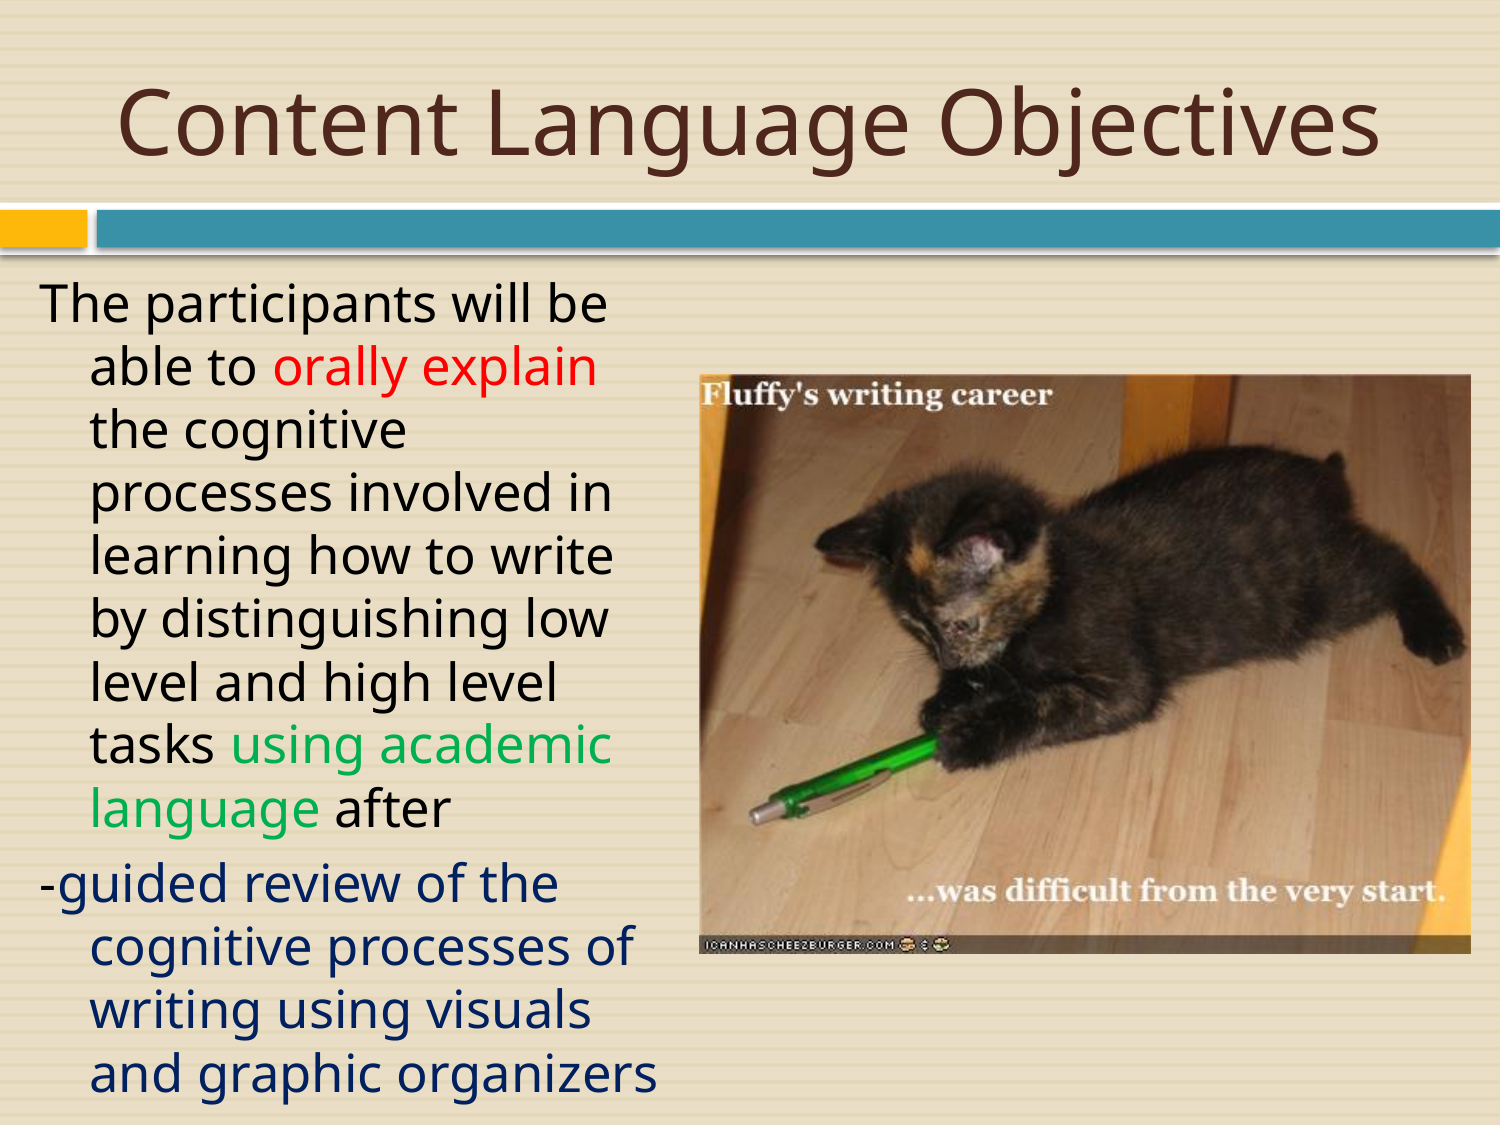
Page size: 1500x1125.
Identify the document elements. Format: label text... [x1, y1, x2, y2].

list The participants will be able to orally explain the cognitive processes involved in learning how to write by distinguishing low level and high level tasks using academic language after -guided review of the cognitive processes of writing using visuals and graphic organizers [24, 262, 676, 1125]
title Content Language Objectives [100, 37, 1439, 201]
picture [699, 374, 1472, 954]
